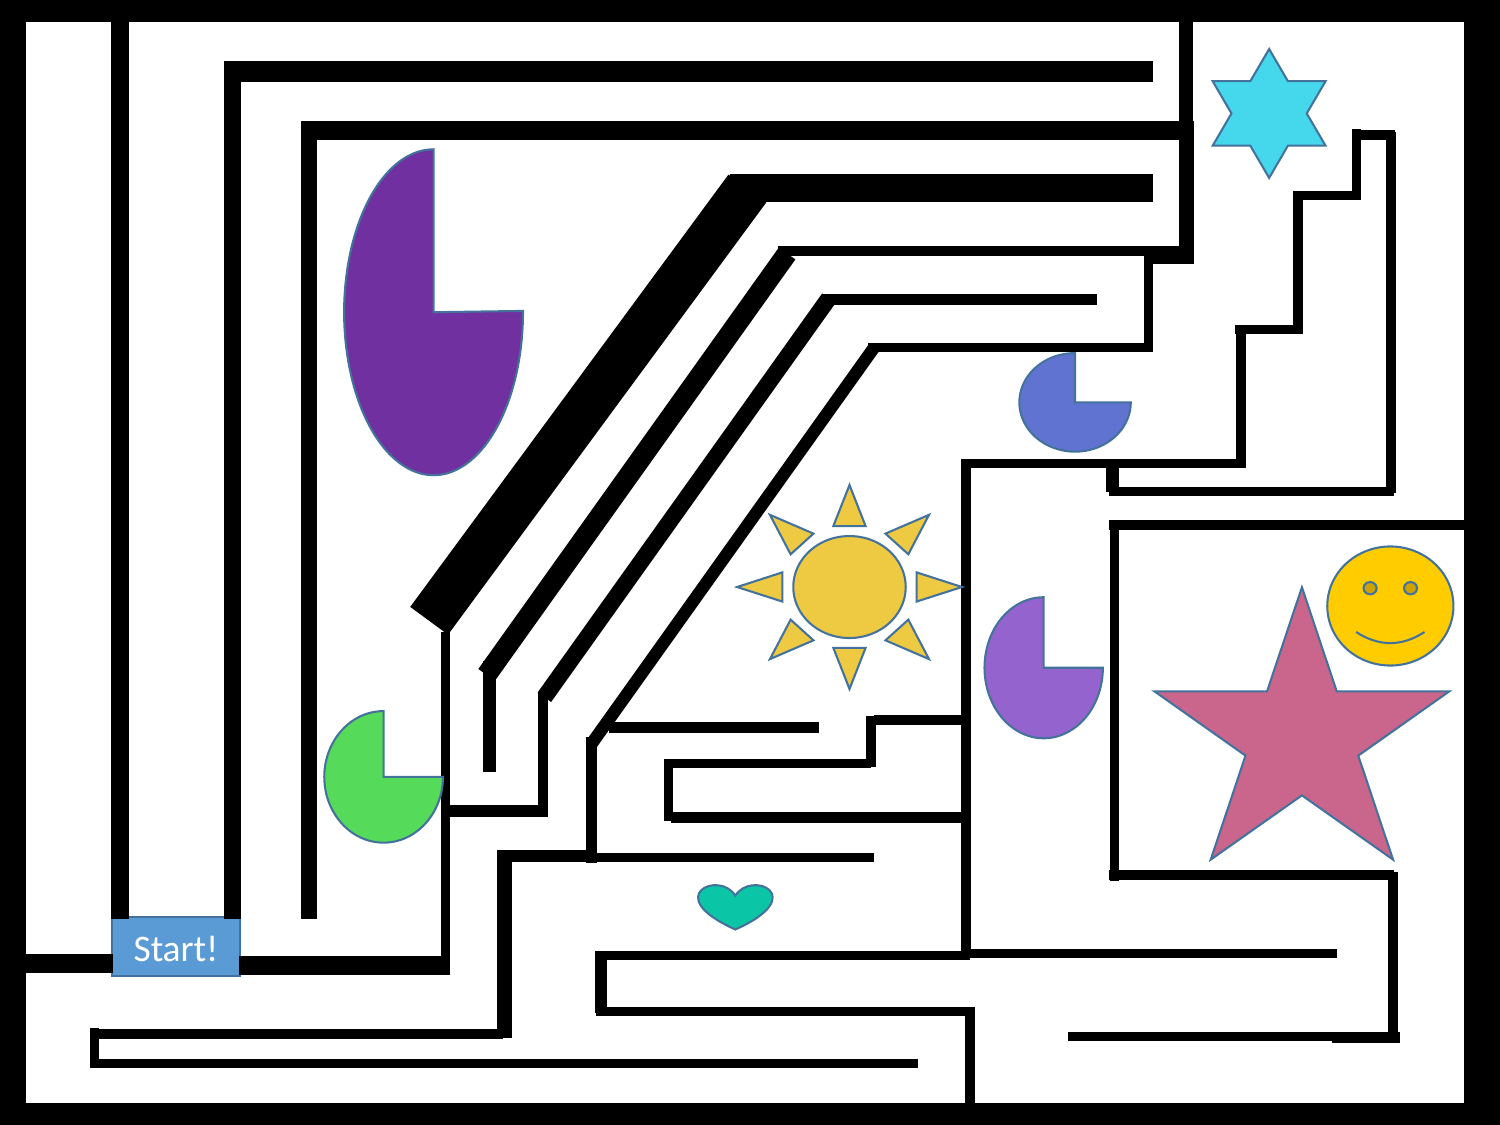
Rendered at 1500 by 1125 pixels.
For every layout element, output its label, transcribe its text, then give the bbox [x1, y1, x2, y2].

text_box [792, 535, 907, 640]
text_box [1179, 121, 1194, 246]
text_box [866, 716, 876, 767]
text_box [441, 632, 450, 967]
text_box [589, 853, 874, 862]
text_box [1326, 545, 1455, 667]
text_box [90, 1028, 99, 1059]
text_box [961, 821, 971, 954]
text_box [301, 135, 317, 919]
text_box [90, 1059, 918, 1068]
text_box [343, 148, 525, 477]
text_box [883, 618, 932, 662]
text_box [1149, 246, 1194, 264]
text_box [961, 468, 971, 821]
text_box [1068, 1032, 1332, 1041]
text_box [99, 1029, 503, 1039]
text_box [595, 951, 970, 960]
text_box [497, 854, 512, 1038]
text_box [1106, 460, 1119, 492]
text_box Start! [111, 916, 241, 977]
text_box [1235, 325, 1293, 334]
text_box [767, 512, 816, 556]
text_box [448, 805, 538, 817]
text_box [915, 570, 966, 604]
text_box [767, 618, 816, 662]
text_box [239, 956, 450, 975]
text_box [874, 715, 967, 725]
text_box [1109, 870, 1394, 880]
text_box [831, 646, 868, 692]
text_box [538, 694, 548, 817]
text_box [822, 294, 1097, 305]
text_box [1293, 191, 1352, 200]
text_box [609, 722, 819, 733]
text_box [1236, 334, 1246, 468]
text_box [1352, 129, 1361, 200]
text_box [478, 662, 483, 673]
text_box [410, 174, 767, 633]
text_box [1293, 200, 1303, 334]
text_box [323, 710, 445, 844]
text_box [1151, 584, 1453, 863]
text_box [961, 459, 1236, 468]
text_box [965, 1007, 975, 1110]
text_box [664, 759, 871, 768]
text_box [664, 768, 673, 821]
text_box [1464, 0, 1500, 1125]
text_box [1332, 1032, 1400, 1043]
text_box [1386, 132, 1396, 493]
text_box [224, 61, 241, 919]
text_box [1179, 1, 1193, 131]
text_box [1109, 487, 1394, 496]
text_box [596, 1007, 971, 1016]
text_box [483, 661, 496, 772]
text_box [733, 570, 784, 604]
text_box [962, 949, 1337, 958]
text_box [588, 343, 880, 747]
text_box [24, 954, 113, 973]
text_box [671, 812, 963, 823]
text_box [1388, 872, 1398, 1032]
text_box [1018, 352, 1132, 453]
text_box [586, 737, 597, 853]
text_box [484, 247, 796, 680]
text_box [595, 960, 607, 1013]
text_box [497, 850, 589, 862]
text_box [301, 121, 1179, 140]
text_box [1144, 254, 1153, 343]
text_box [831, 482, 868, 528]
text_box [730, 174, 1153, 202]
text_box [697, 884, 774, 931]
text_box [239, 61, 1153, 82]
text_box [1110, 520, 1119, 870]
text_box [871, 343, 1153, 352]
text_box [111, 20, 129, 919]
text_box [24, 1103, 1464, 1125]
text_box [1119, 520, 1483, 530]
text_box [778, 246, 1149, 256]
text_box [537, 293, 835, 703]
text_box [24, 0, 1464, 22]
text_box [883, 512, 932, 556]
text_box [0, 0, 26, 1125]
text_box [1210, 46, 1328, 180]
text_box [983, 596, 1104, 740]
text_box [1353, 130, 1395, 140]
